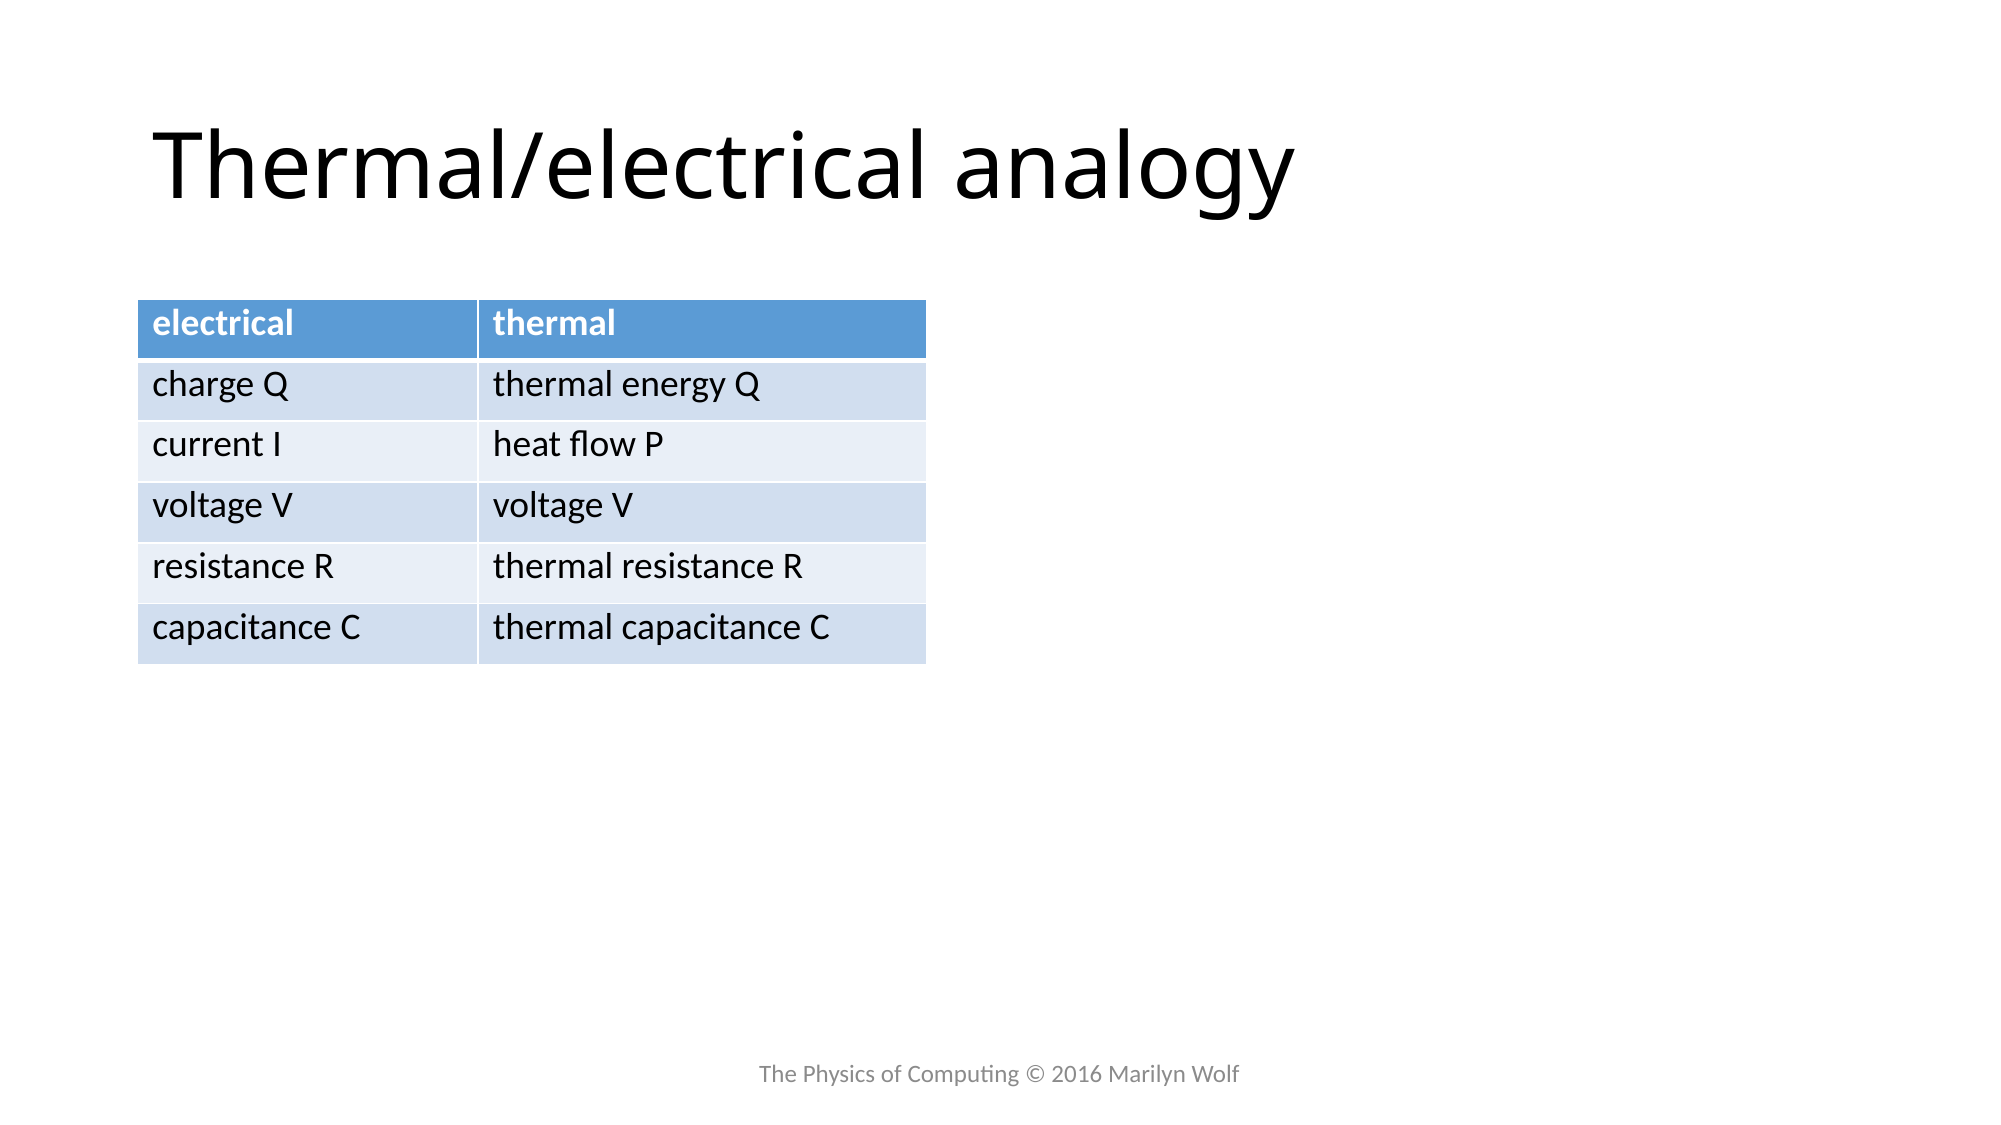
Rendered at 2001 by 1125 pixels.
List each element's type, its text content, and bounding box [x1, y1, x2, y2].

table_header electrical [138, 300, 477, 358]
table_cell current I [138, 422, 477, 481]
table_cell thermal energy Q [479, 363, 926, 420]
table_cell charge Q [138, 363, 477, 420]
footer The Physics of Computing © 2016 Marilyn Wolf [662, 1042, 1338, 1103]
table_cell capacitance C [138, 604, 477, 664]
table_cell heat flow P [479, 422, 926, 481]
title Thermal/electrical analogy [137, 59, 1863, 278]
table_header thermal [479, 300, 926, 358]
table_cell voltage V [479, 483, 926, 542]
table_cell thermal resistance R [479, 544, 926, 603]
table_cell voltage V [138, 483, 477, 542]
table_cell resistance R [138, 544, 477, 603]
table_cell thermal capacitance C [479, 604, 926, 664]
